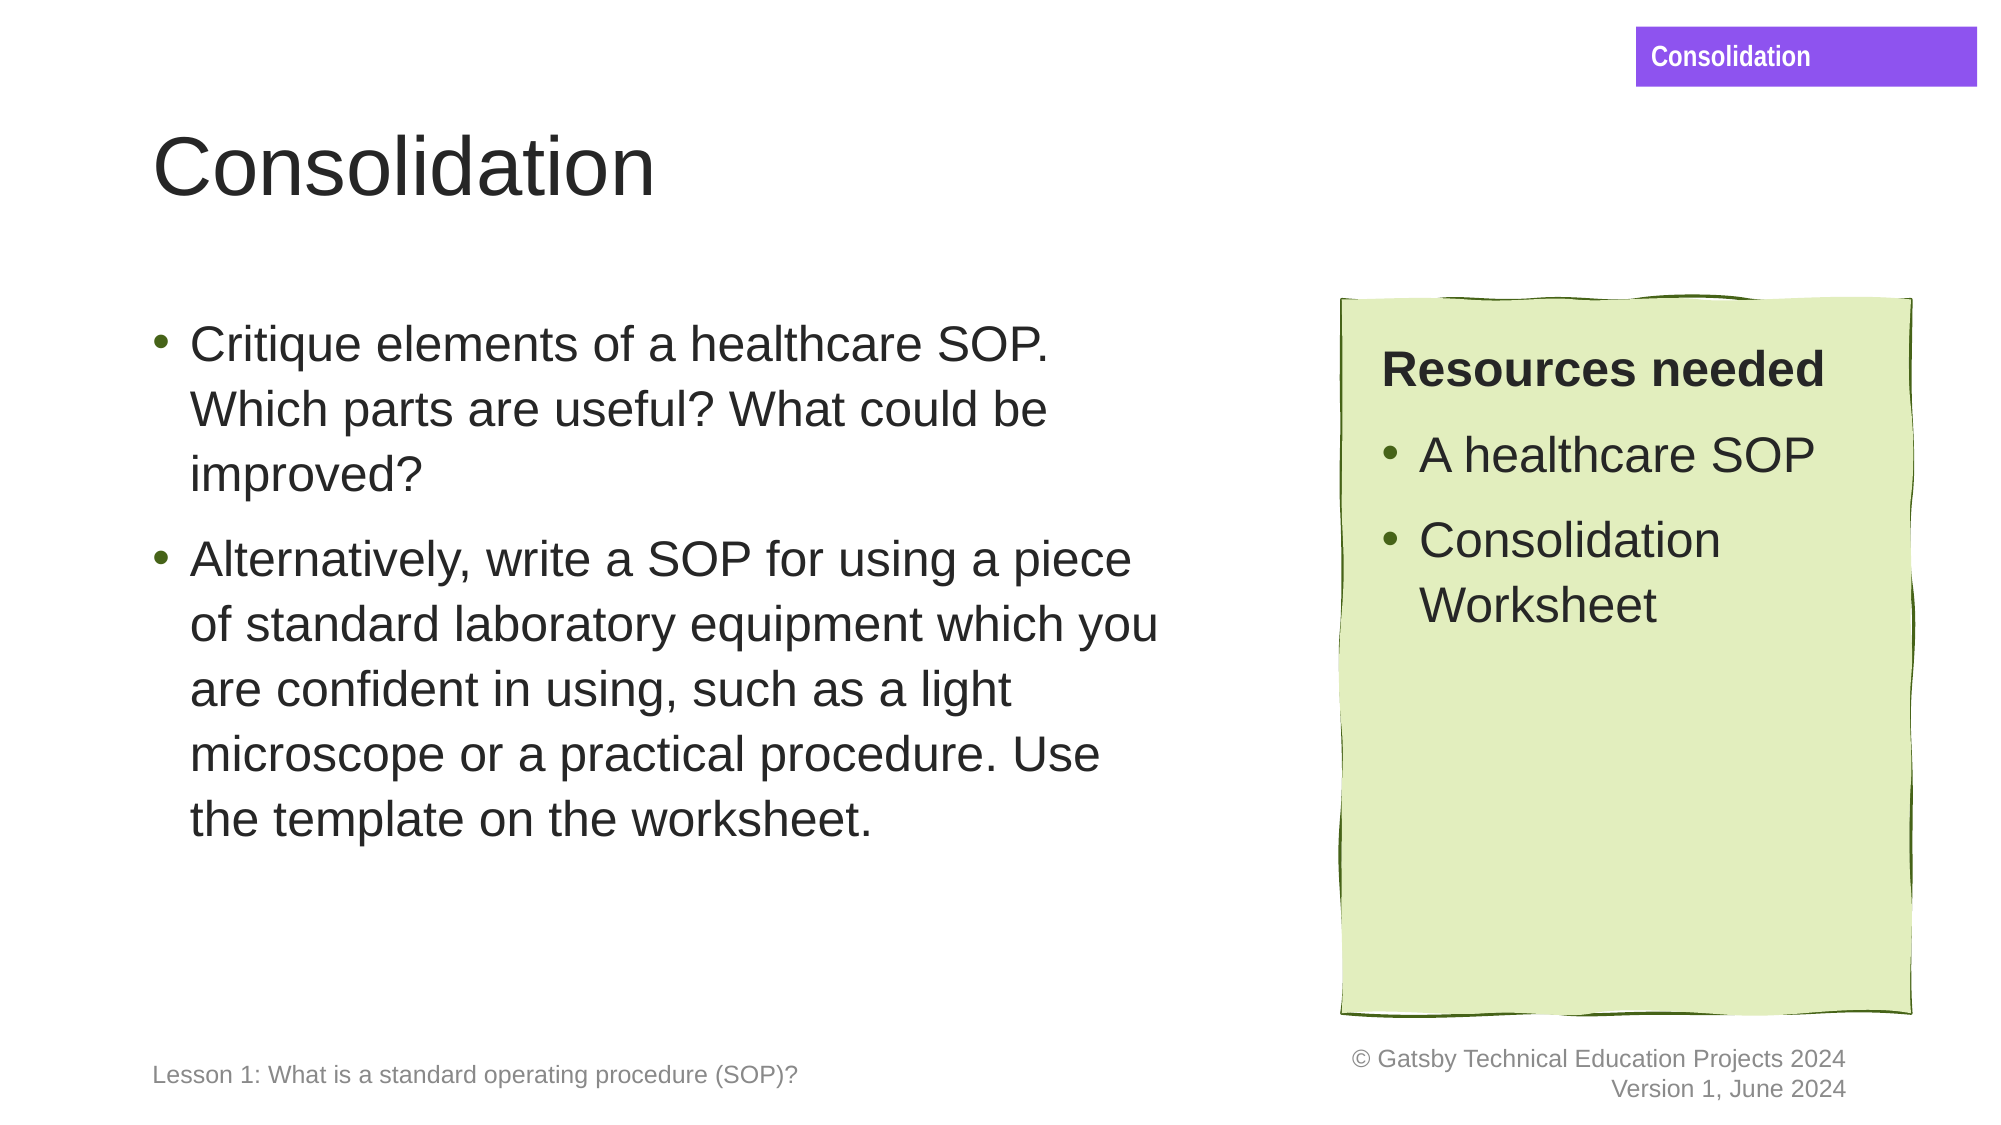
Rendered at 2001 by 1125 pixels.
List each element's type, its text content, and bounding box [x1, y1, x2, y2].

text_box [1338, 296, 1914, 1016]
text_box Resources needed A healthcare SOP Consolidation Worksheet [1360, 308, 1891, 1040]
title Consolidation [137, 59, 1863, 278]
list Lesson 1: What is a standard operating procedure (SOP)? [137, 1042, 829, 1103]
list Consolidation [1636, 26, 1978, 87]
list Critique elements of a healthcare SOP. Which parts are useful? What could be improved? Alternatively, write a SOP for using a piece of standard laboratory equipment which you are confident in using, such as a light microscope or a practical procedure. Use the template on the worksheet. [137, 299, 1196, 1014]
